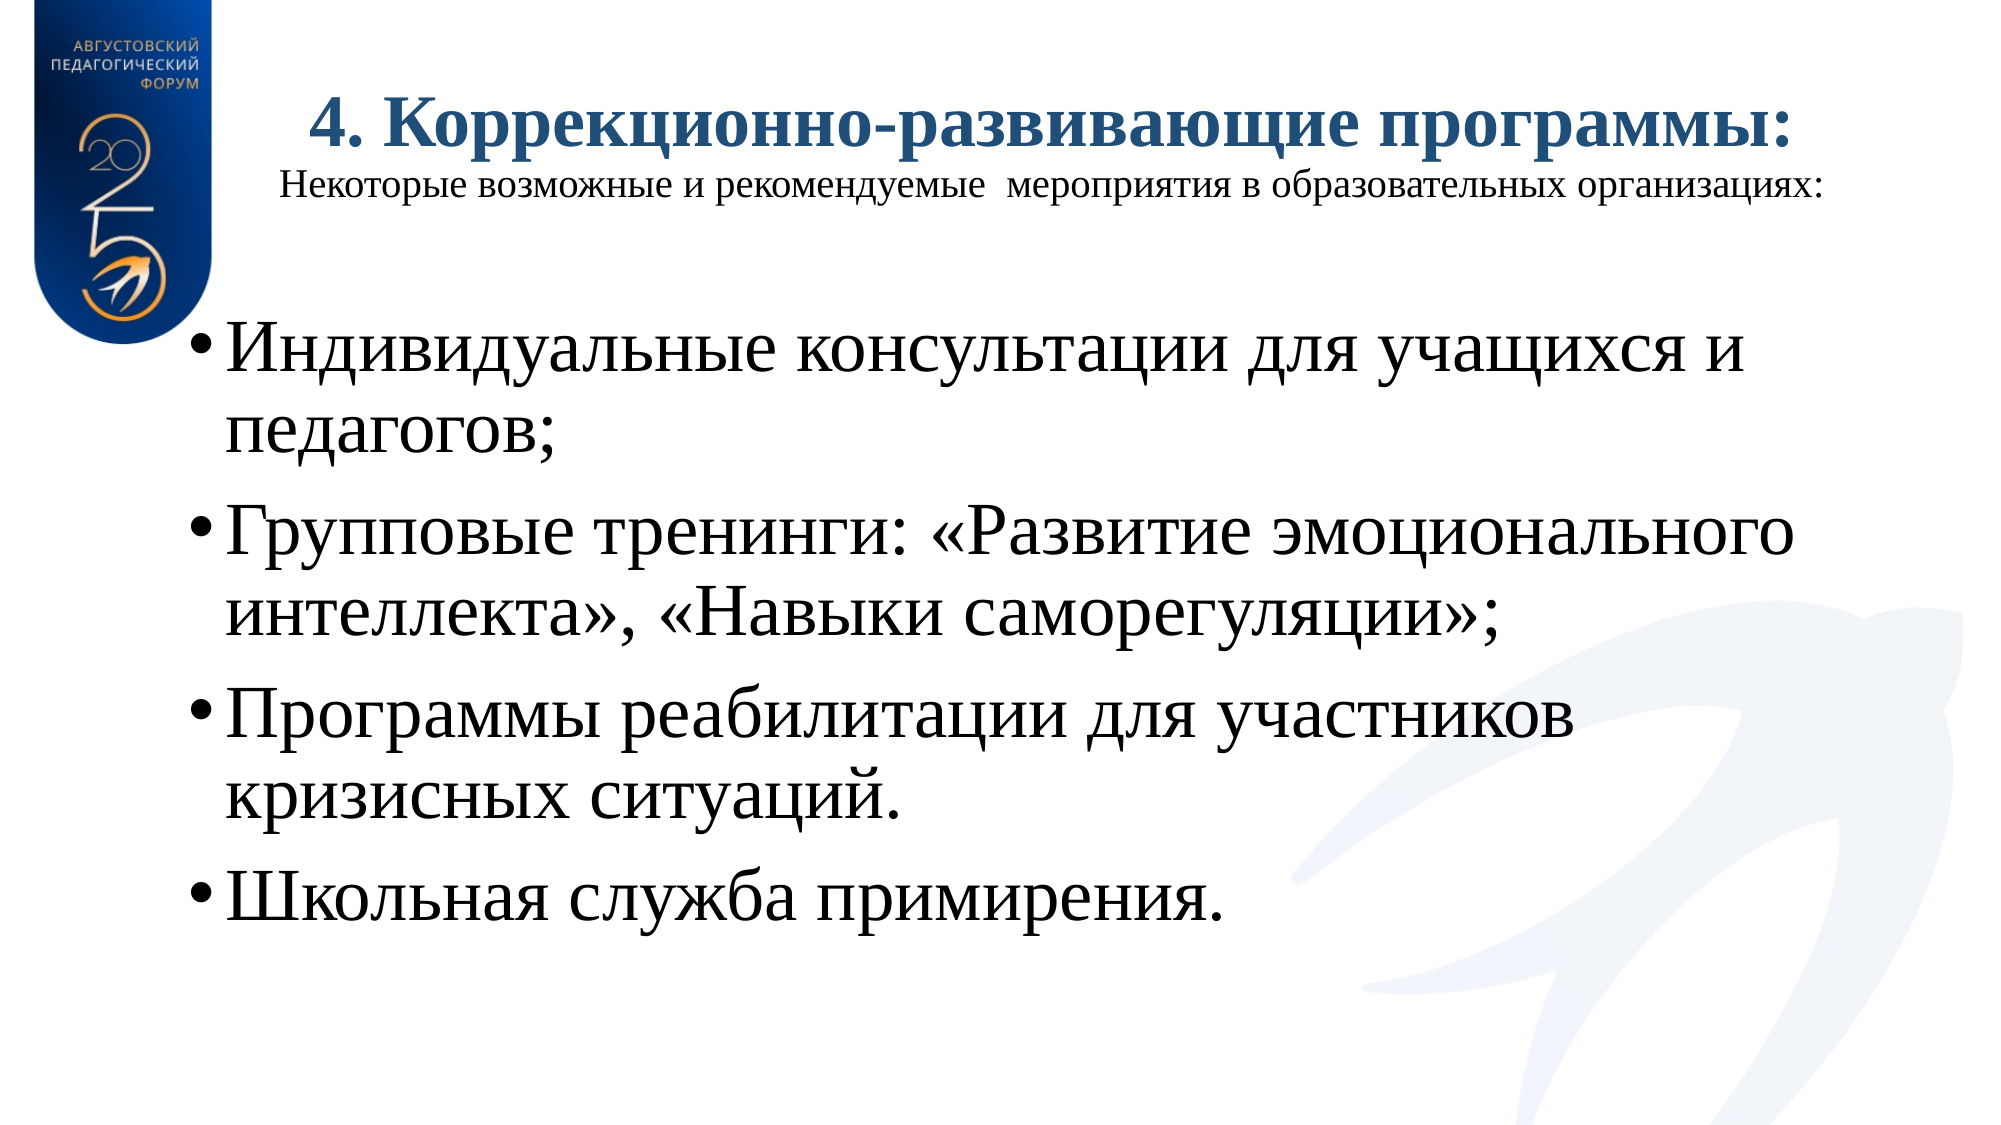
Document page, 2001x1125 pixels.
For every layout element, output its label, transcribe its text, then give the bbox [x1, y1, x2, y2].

list Индивидуальные консультации для учащихся и педагогов; Групповые тренинги: «Развитие эмоционального интеллекта», «Навыки саморегуляции»; Программы реабилитации для участников кризисных ситуаций. Школьная служба примирения. [173, 299, 1863, 1014]
picture [0, 0, 2001, 1125]
title 4. Коррекционно-развивающие программы: Некоторые возможные и рекомендуемые мероприятия в образовательных организациях: [242, 59, 1863, 278]
